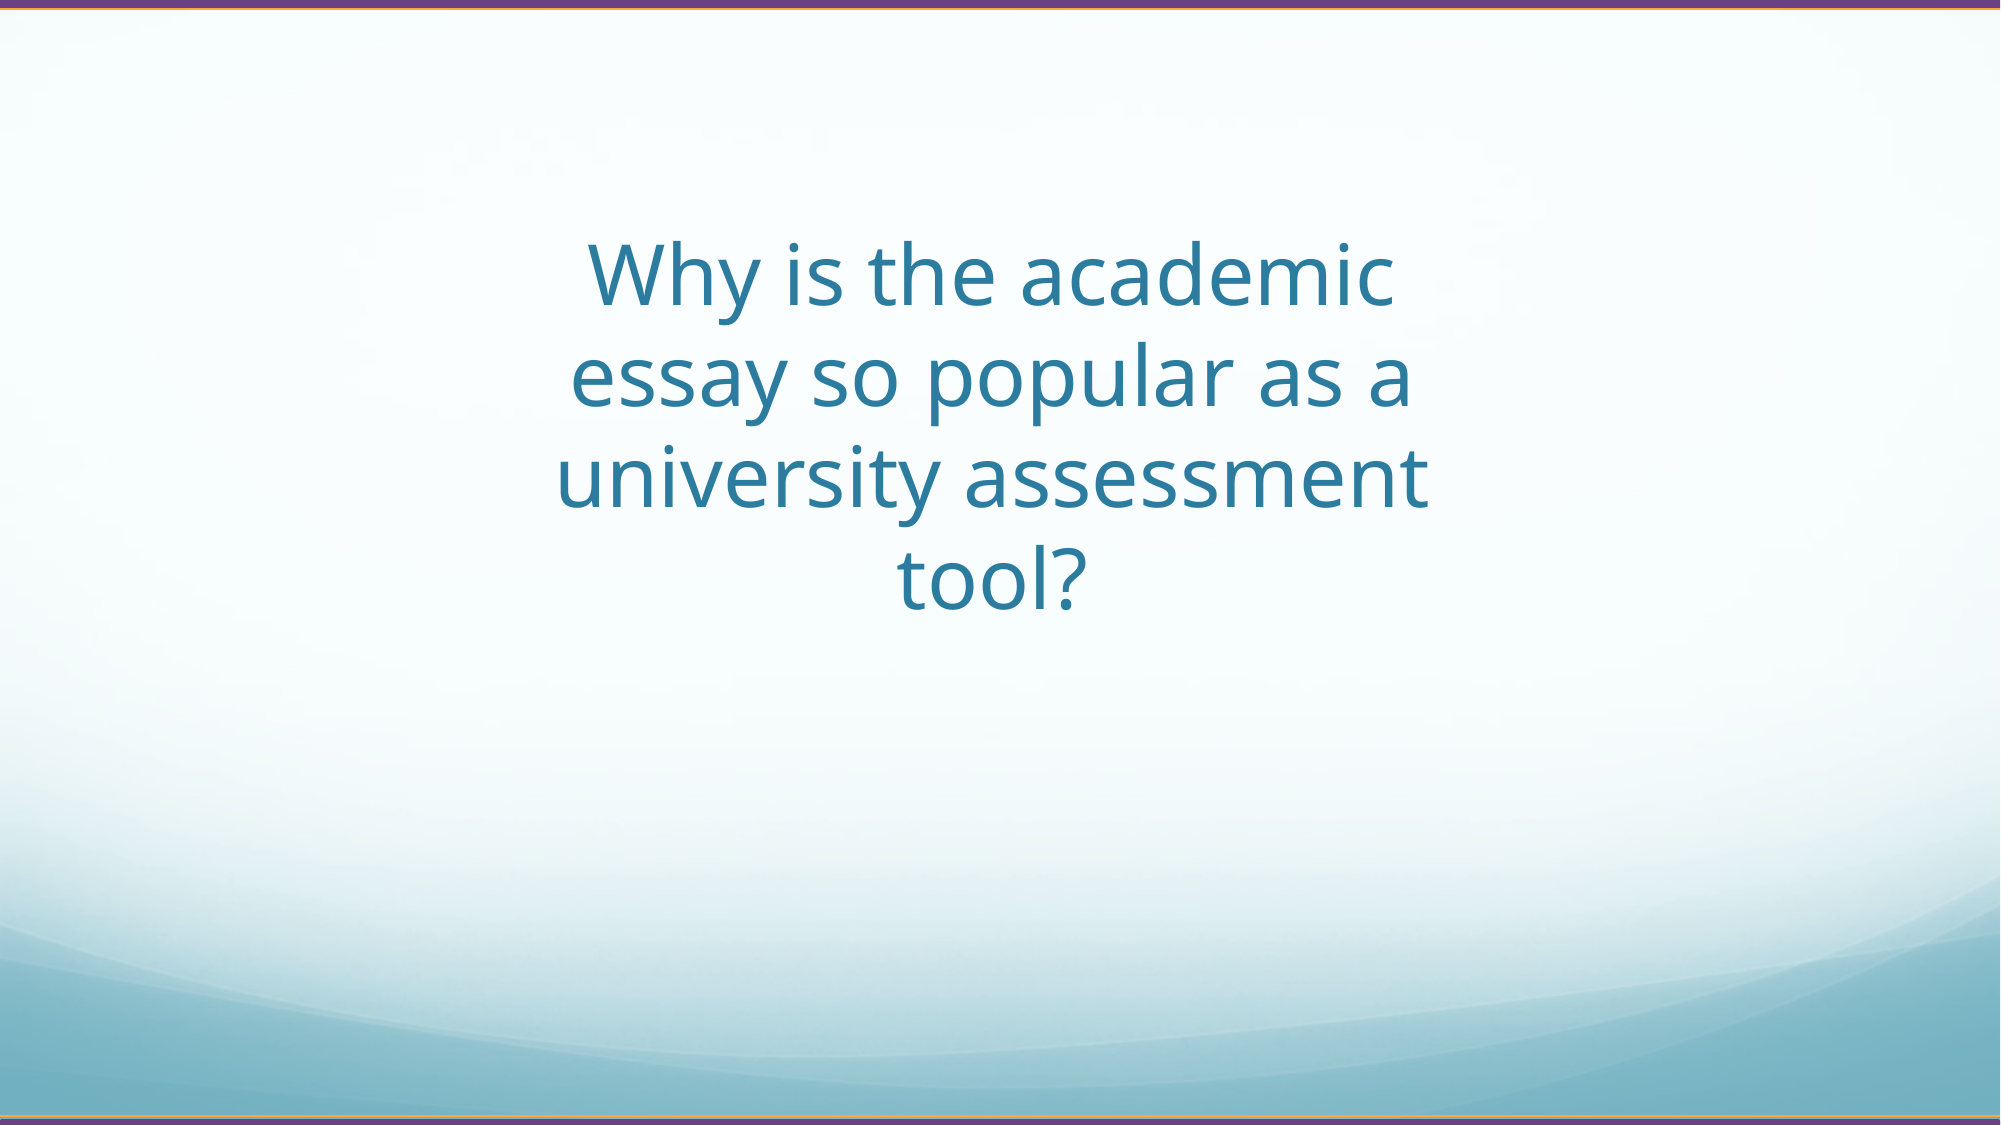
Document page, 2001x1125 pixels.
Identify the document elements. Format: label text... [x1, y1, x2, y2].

title Why is the academic essay so popular as a university assessment tool? [486, 492, 1499, 634]
